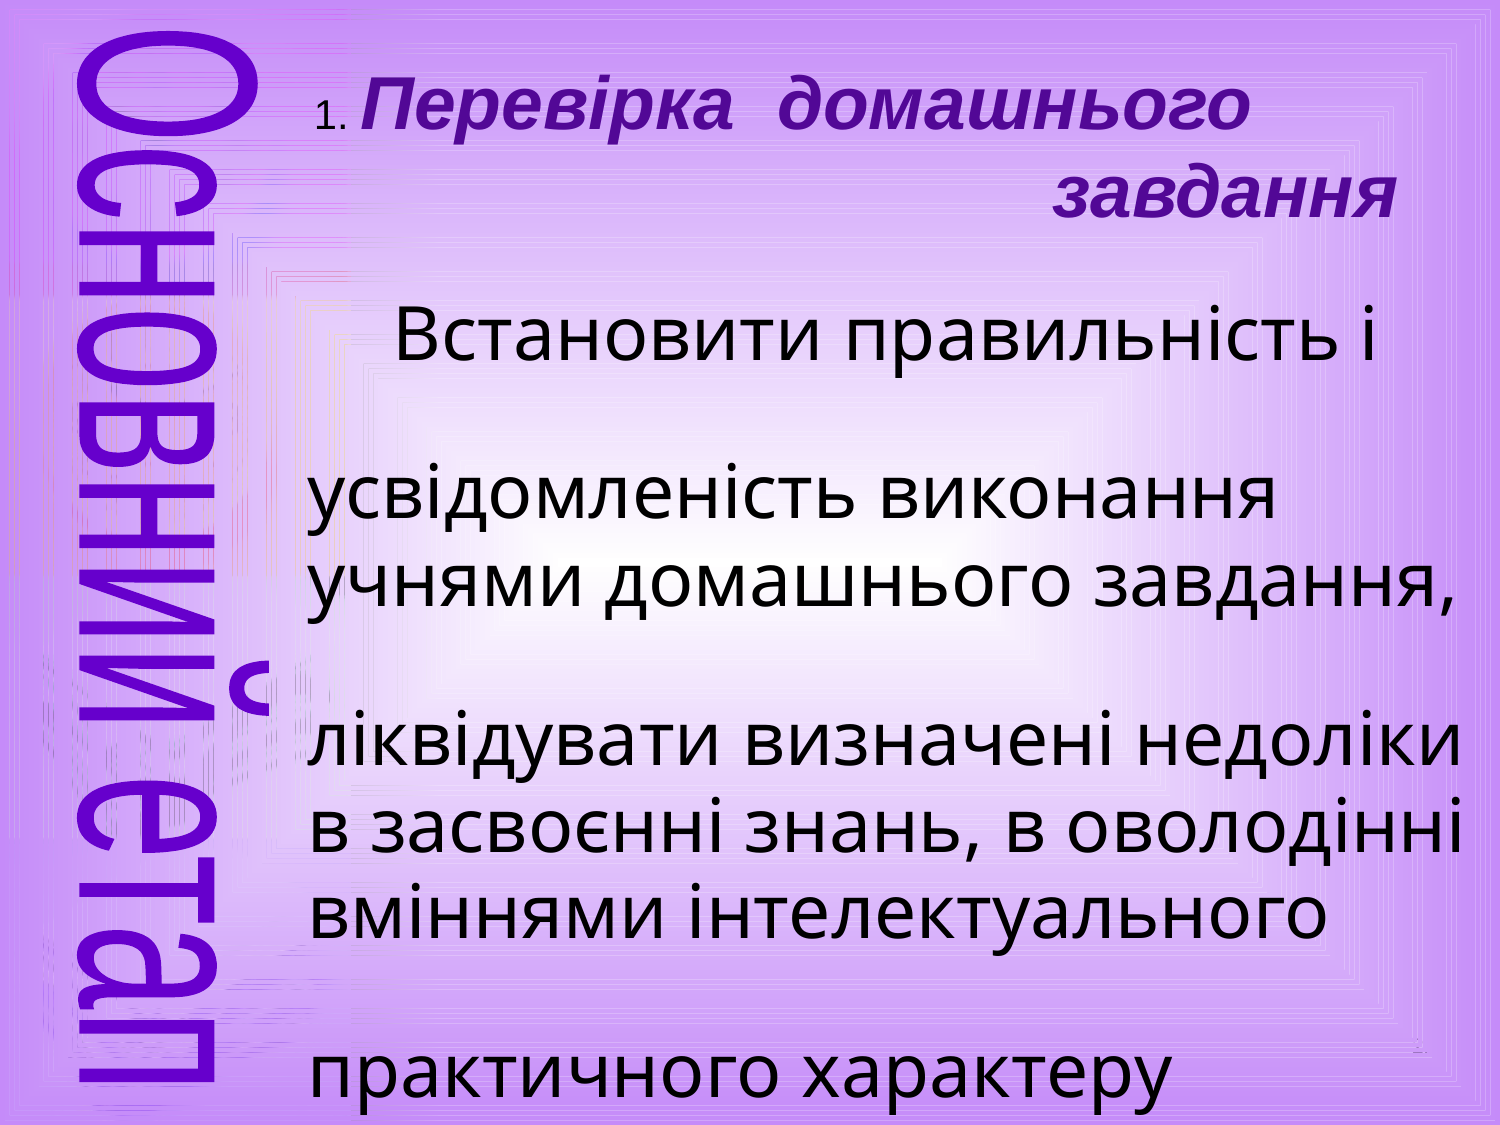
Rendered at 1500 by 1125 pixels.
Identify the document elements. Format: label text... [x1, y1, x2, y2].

list 1. Перевірка домашнього завдання Встановити правильність і усвідомленість виконання учнями домашнього завдання, ліквідувати визначені недоліки в засвоєнні знань, в оволодінні вміннями інтелектуального практичного характеру [0, 0, 1500, 1125]
